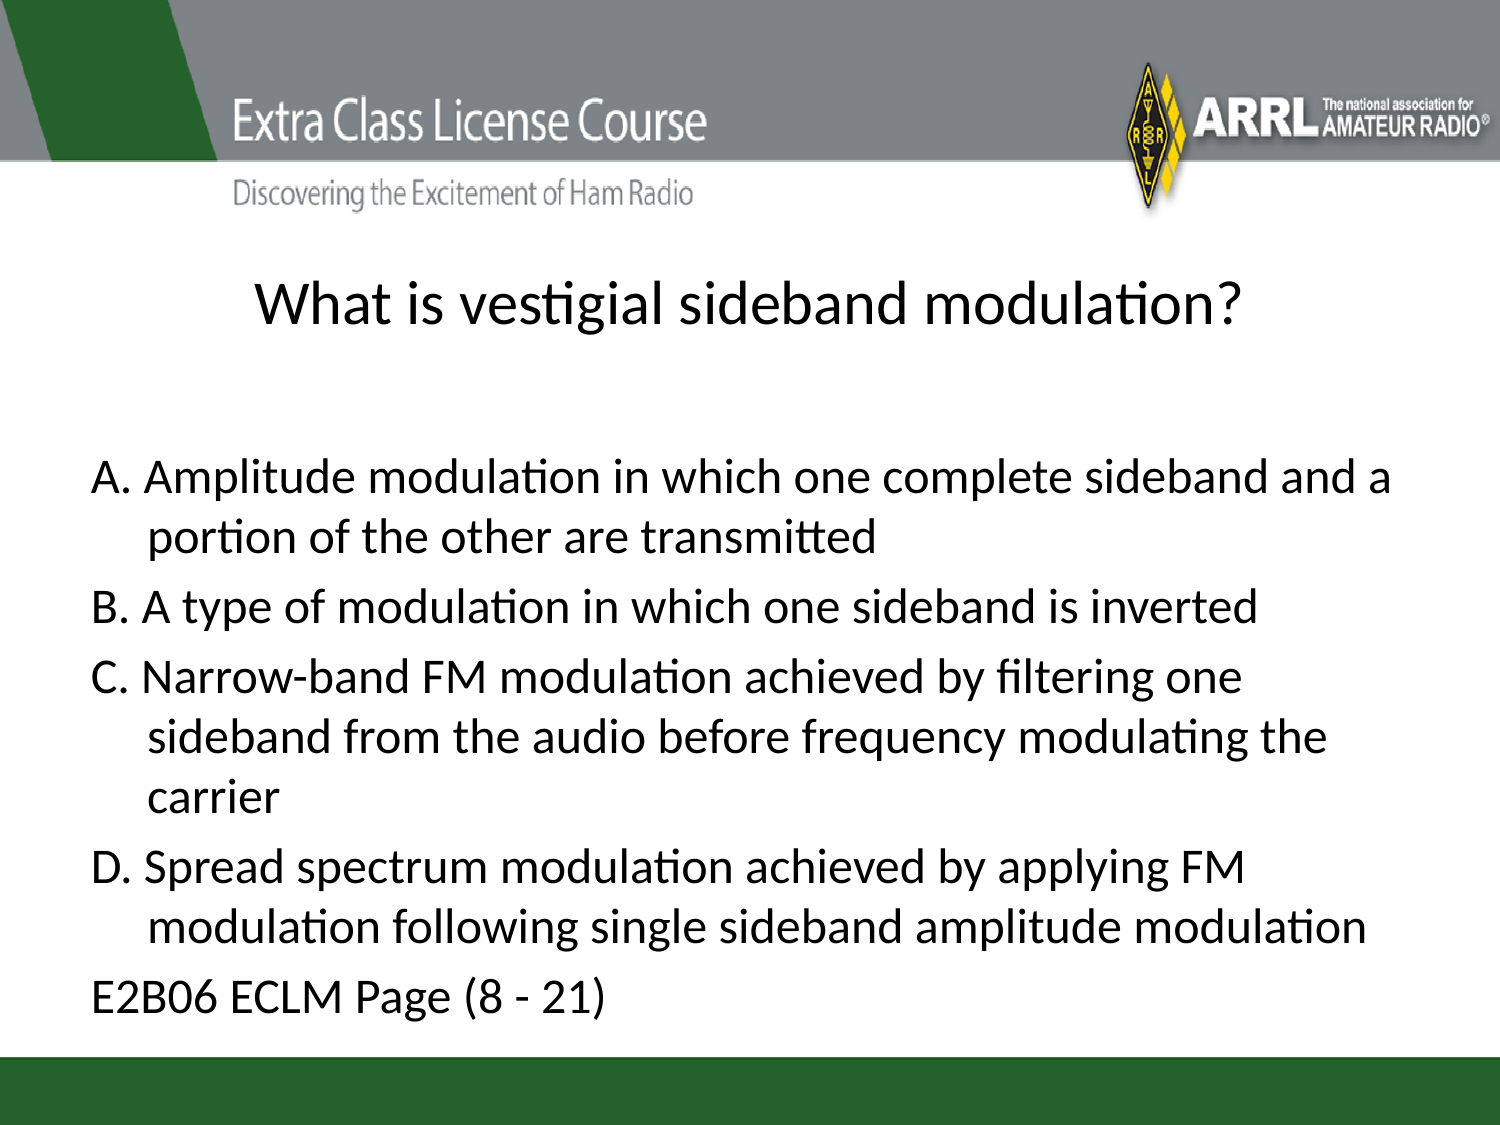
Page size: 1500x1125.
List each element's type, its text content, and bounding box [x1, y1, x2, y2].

picture [0, 0, 1500, 1125]
list A. Amplitude modulation in which one complete sideband and a portion of the other are transmitted B. A type of modulation in which one sideband is inverted C. Narrow-band FM modulation achieved by filtering one sideband from the audio before frequency modulating the carrier D. Spread spectrum modulation achieved by applying FM modulation following single sideband amplitude modulation E2B06 ECLM Page (8 - 21) [76, 436, 1427, 954]
title What is vestigial sideband modulation? [75, 254, 1425, 435]
